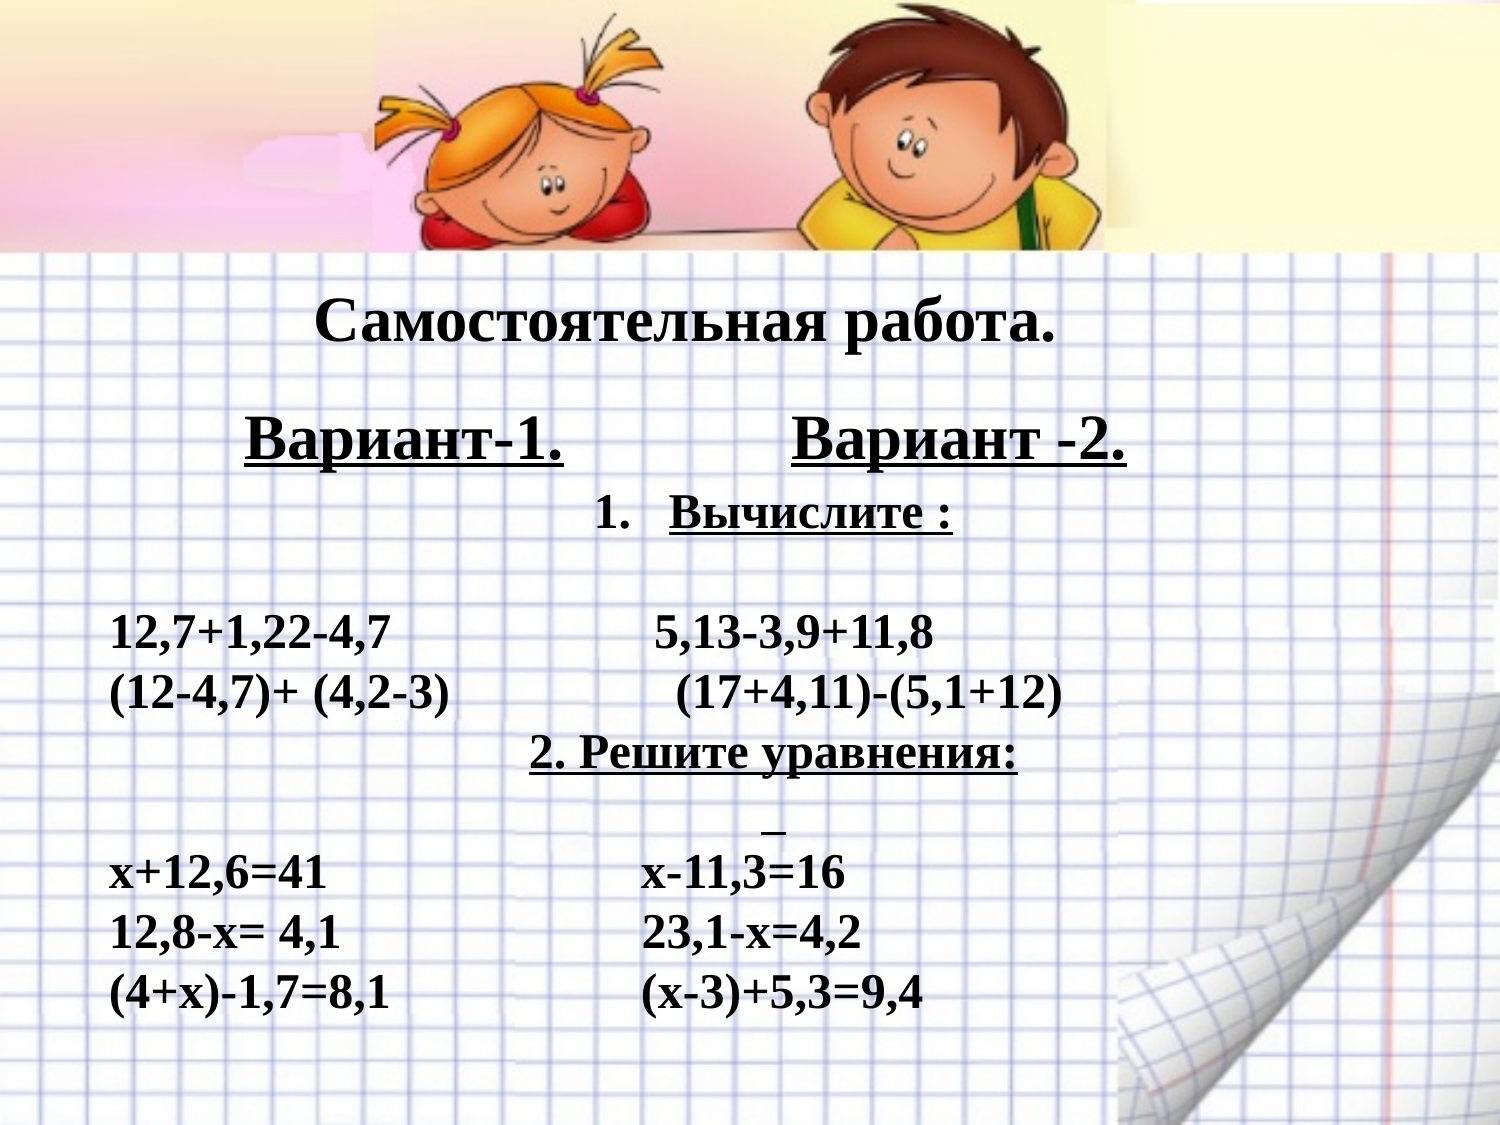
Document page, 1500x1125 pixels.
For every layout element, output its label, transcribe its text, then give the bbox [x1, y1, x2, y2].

picture [0, 0, 1500, 1125]
text_box Самостоятельная работа. Вариант-1. Вариант -2. [35, 269, 1336, 481]
text_box Вычислите : 12,7+1,22-4,7 5,13-3,9+11,8 (12-4,7)+ (4,2-3) (17+4,11)-(5,1+12) 2. Решите уравнения: х+12,6=41 х-11,3=16 12,8-х= 4,1 23,1-х=4,2 (4+х)-1,7=8,1 (х-3)+5,3=9,4 [93, 471, 1454, 1027]
